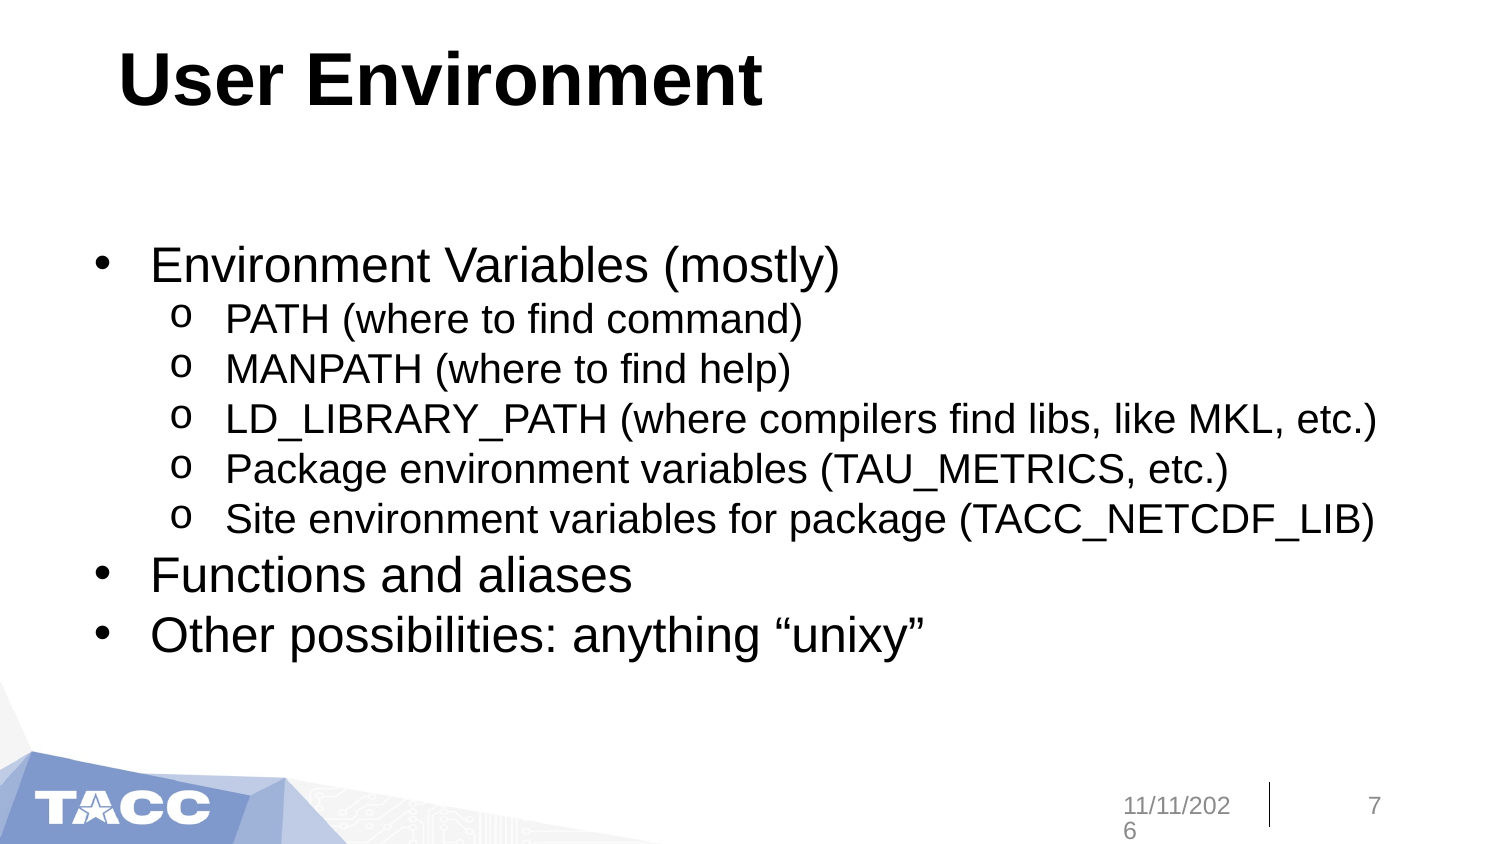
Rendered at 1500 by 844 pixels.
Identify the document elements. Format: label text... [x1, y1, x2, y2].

picture [0, 0, 1500, 844]
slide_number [1108, 782, 1255, 827]
text_box Environment Variables (mostly) PATH (where to find command) MANPATH (where to find help) LD_LIBRARY_PATH (where compilers find libs, like MKL, etc.) Package environment variables (TAU_METRICS, etc.) Site environment variables for package (TACC_NETCDF_LIB) Functions and aliases Other possibilities: anything “unixy” [79, 224, 1500, 670]
title User Environment [103, 0, 1397, 164]
slide_number 7 [1284, 782, 1397, 827]
